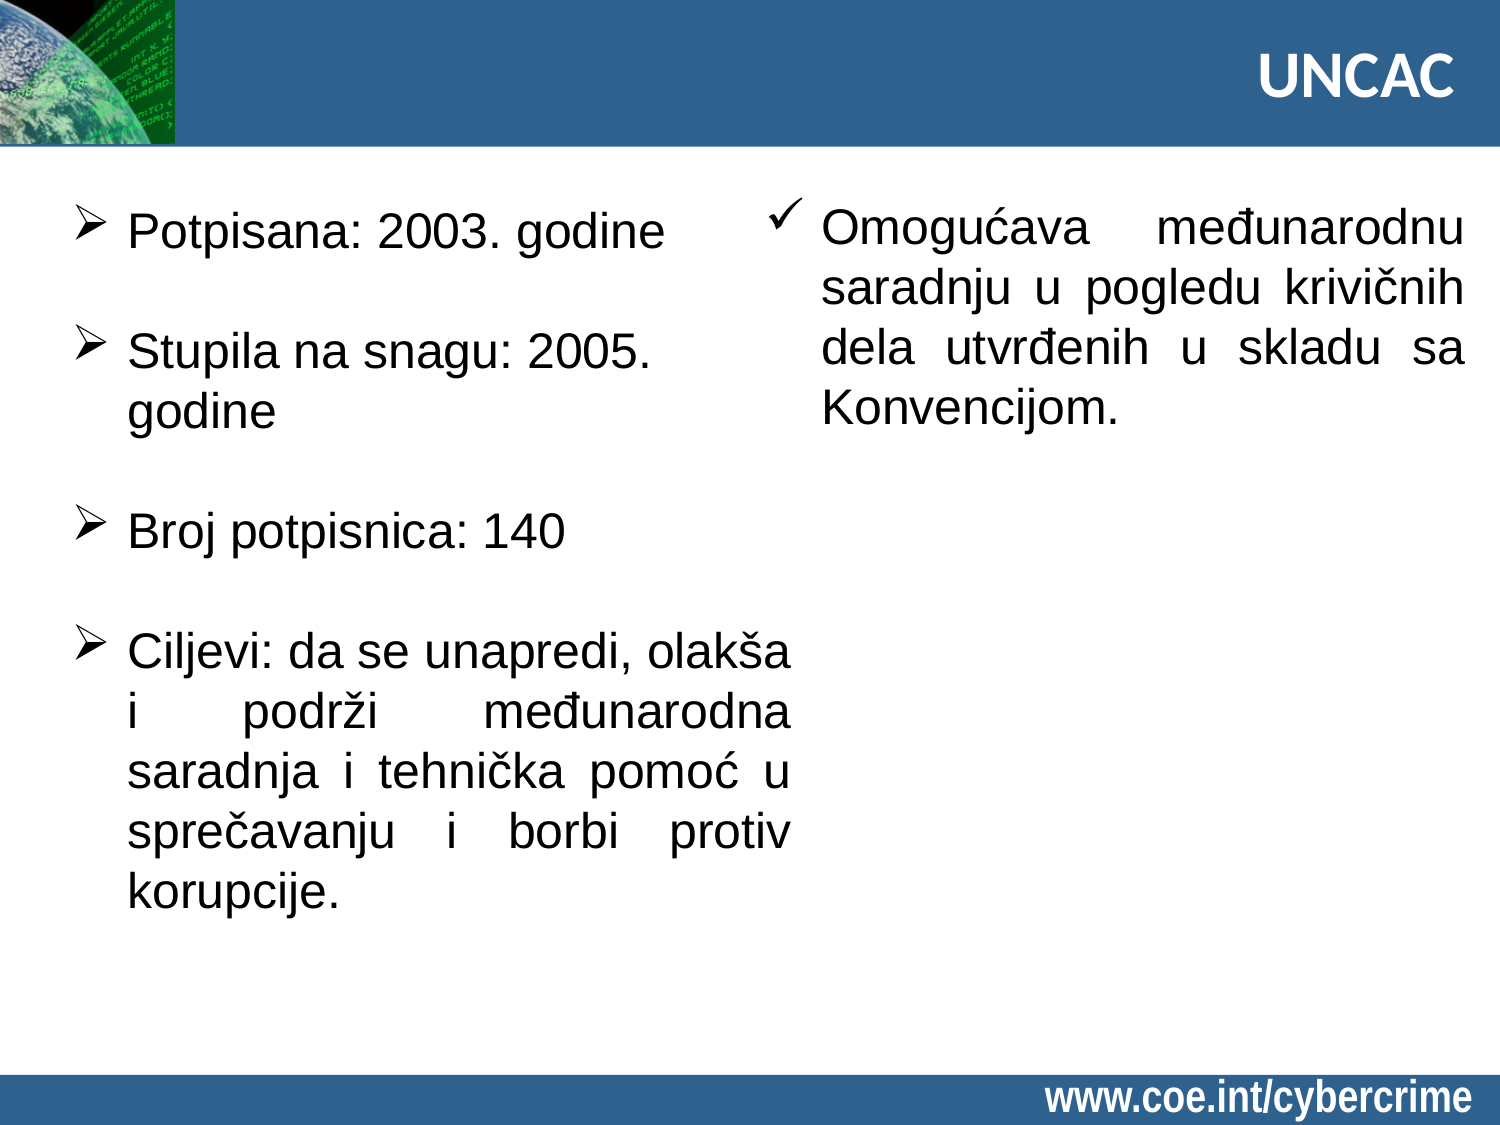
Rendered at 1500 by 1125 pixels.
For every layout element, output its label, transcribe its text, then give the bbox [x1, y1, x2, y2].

text_box Potpisana: 2003. godine Stupila na snagu: 2005. godine Broj potpisnica: 140 Ciljevi: da se unapredi, olakša i podrži međunarodna saradnja i tehnička pomoć u sprečavanju i borbi protiv korupcije. [56, 191, 807, 1047]
text_box [0, 1073, 1030, 1125]
text_box UNCAC [177, 0, 1500, 149]
text_box Omogućava međunarodnu saradnju u pogledu krivičnih dela utvrđenih u skladu sa Konvencijom. [749, 186, 1480, 442]
picture [0, 0, 175, 144]
text_box www.coe.int/cybercrime [1030, 1059, 1500, 1125]
